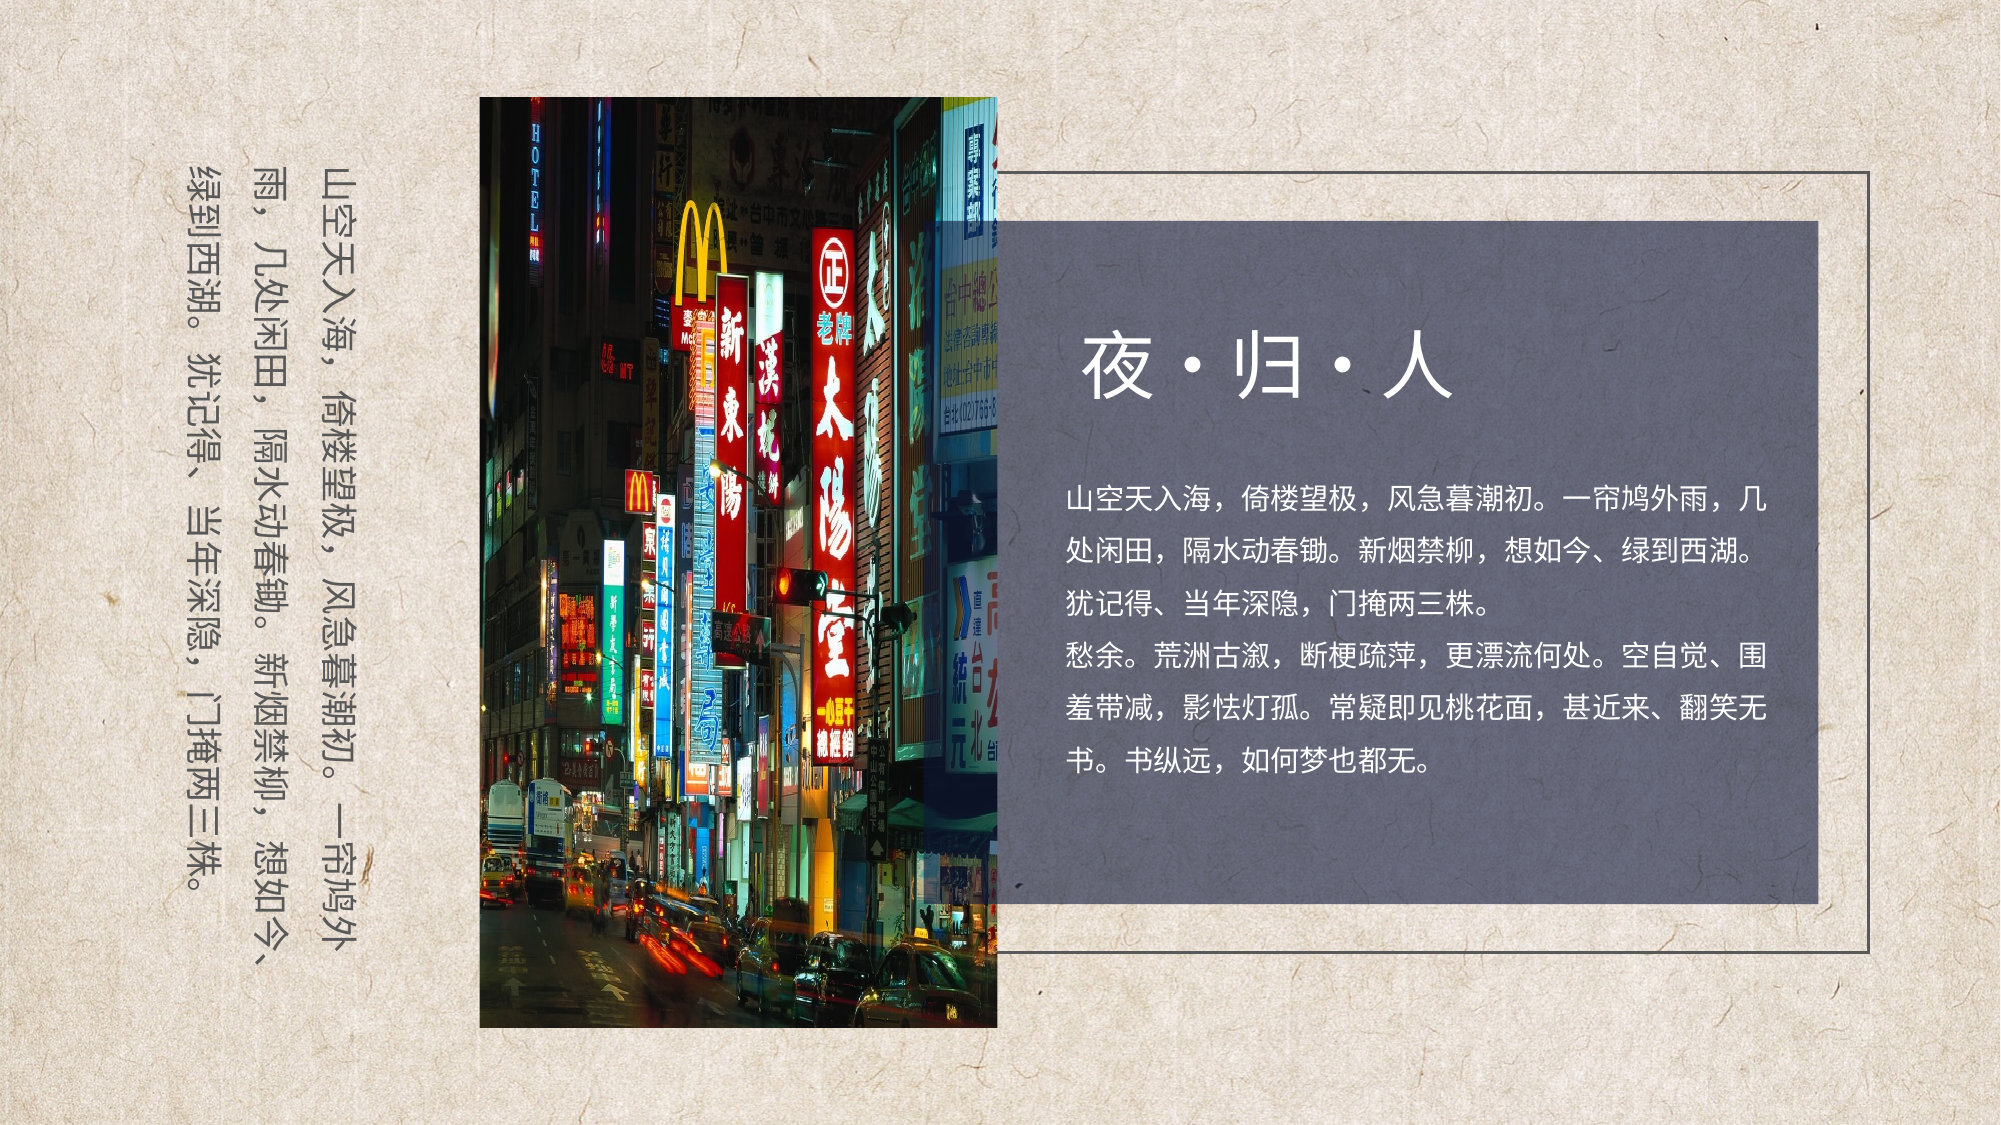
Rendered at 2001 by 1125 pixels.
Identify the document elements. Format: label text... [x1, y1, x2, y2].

picture [0, 0, 2001, 1125]
text_box [998, 171, 1869, 954]
text_box 夜•归•人 [1050, 310, 1486, 416]
text_box 山空天入海，倚楼望极，风急暮潮初。一帘鸠外雨，几处闲田，隔水动春锄。新烟禁柳，想如今、绿到西湖。犹记得、当年深隐，门掩两三株。 愁余。荒洲古溆，断梗疏萍，更漂流何处。空自觉、围羞带减，影怯灯孤。常疑即见桃花面，甚近来、翻笑无书。书纵远，如何梦也都无。 [1051, 455, 1787, 785]
text_box [479, 97, 998, 1028]
text_box [922, 220, 1819, 905]
text_box 山空天入海，倚楼望极，风急暮潮初。一帘鸠外雨，几处闲田，隔水动春锄。新烟禁柳，想如今、绿到西湖。犹记得、当年深隐，门掩两三株。 [158, 150, 393, 975]
